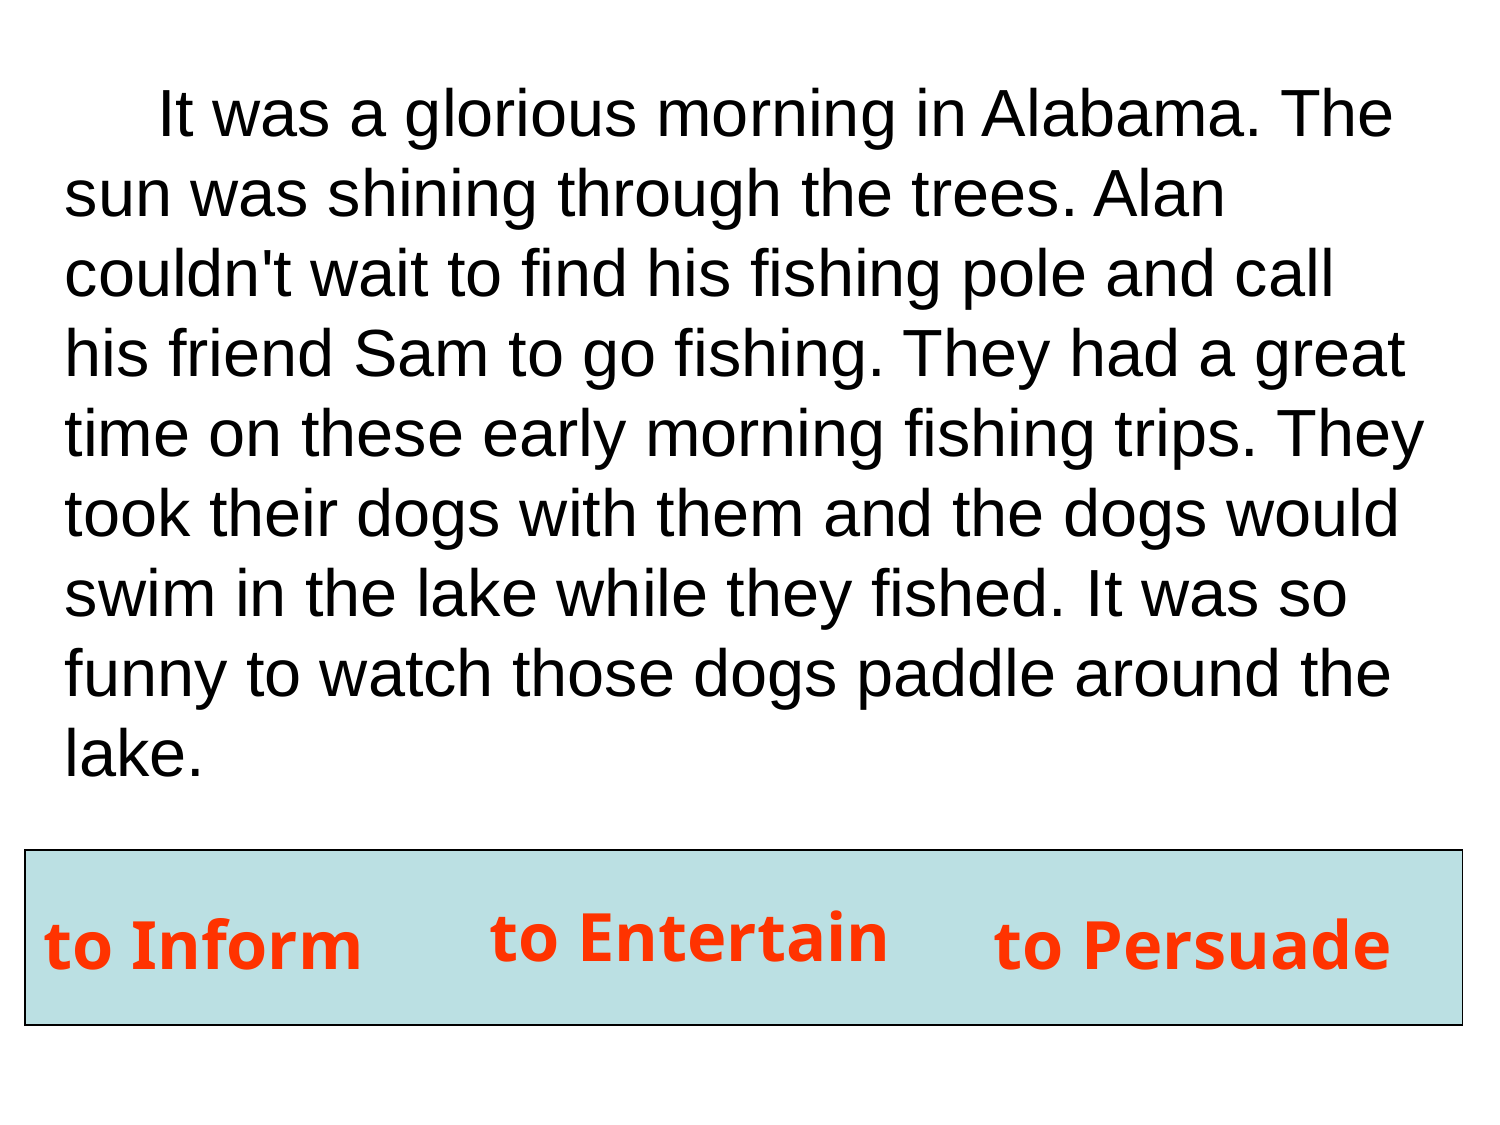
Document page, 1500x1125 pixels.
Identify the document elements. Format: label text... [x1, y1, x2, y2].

text_box to Persuade [949, 849, 1413, 1000]
text_box [24, 849, 1463, 1025]
text_box to Entertain [474, 887, 949, 983]
text_box to Inform [0, 849, 463, 1000]
text_box It was a glorious morning in Alabama. The sun was shining through the trees. Alan couldn't wait to find his fishing pole and call his friend Sam to go fishing. They had a great time on these early morning fishing trips. They took their dogs with them and the dogs would swim in the lake while they fished. It was so funny to watch those dogs paddle around the lake. [50, 62, 1450, 797]
